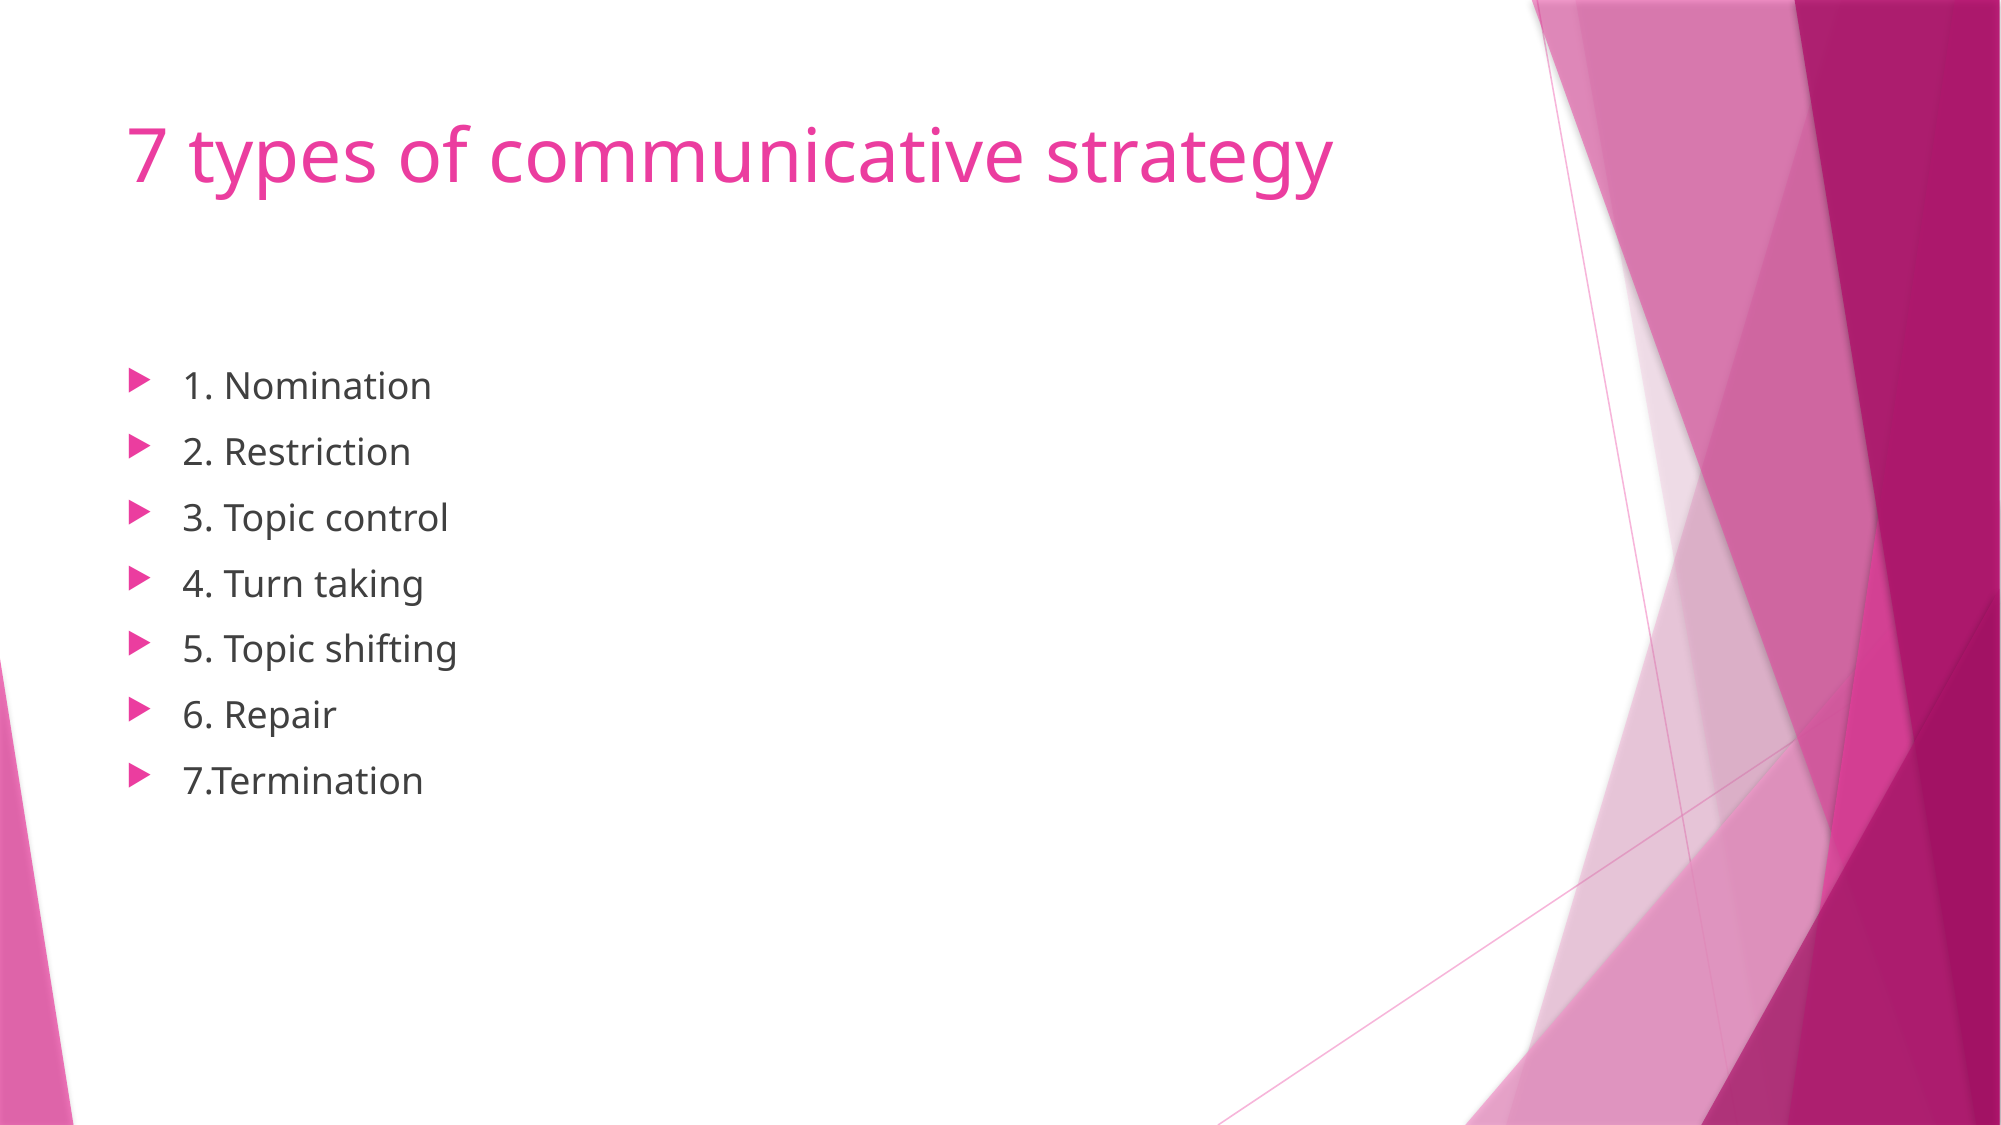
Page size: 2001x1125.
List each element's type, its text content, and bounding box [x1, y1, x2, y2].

title 7 types of communicative strategy [111, 99, 1522, 317]
list 1. Nomination 2. Restriction 3. Topic control 4. Turn taking 5. Topic shifting 6. Repair 7.Termination [111, 354, 1522, 992]
